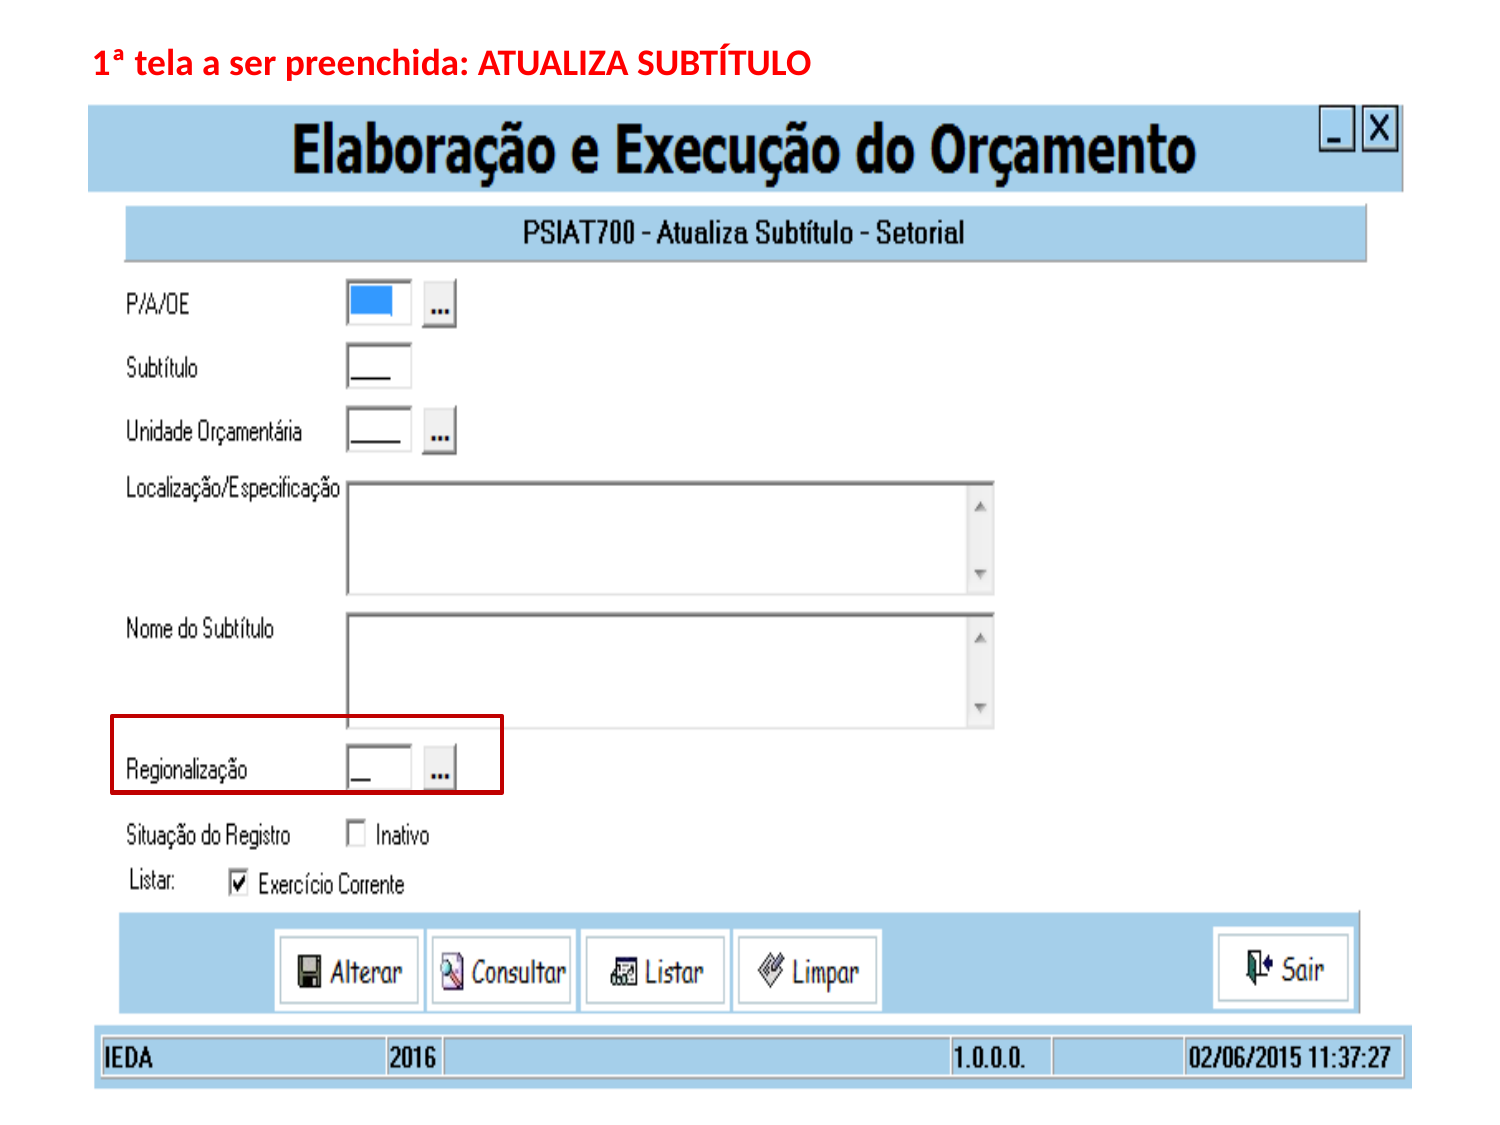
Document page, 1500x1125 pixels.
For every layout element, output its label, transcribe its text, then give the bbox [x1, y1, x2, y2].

title 1ª tela a ser preenchida: ATUALIZA SUBTÍTULO [76, 19, 1427, 102]
picture [88, 101, 1412, 1095]
